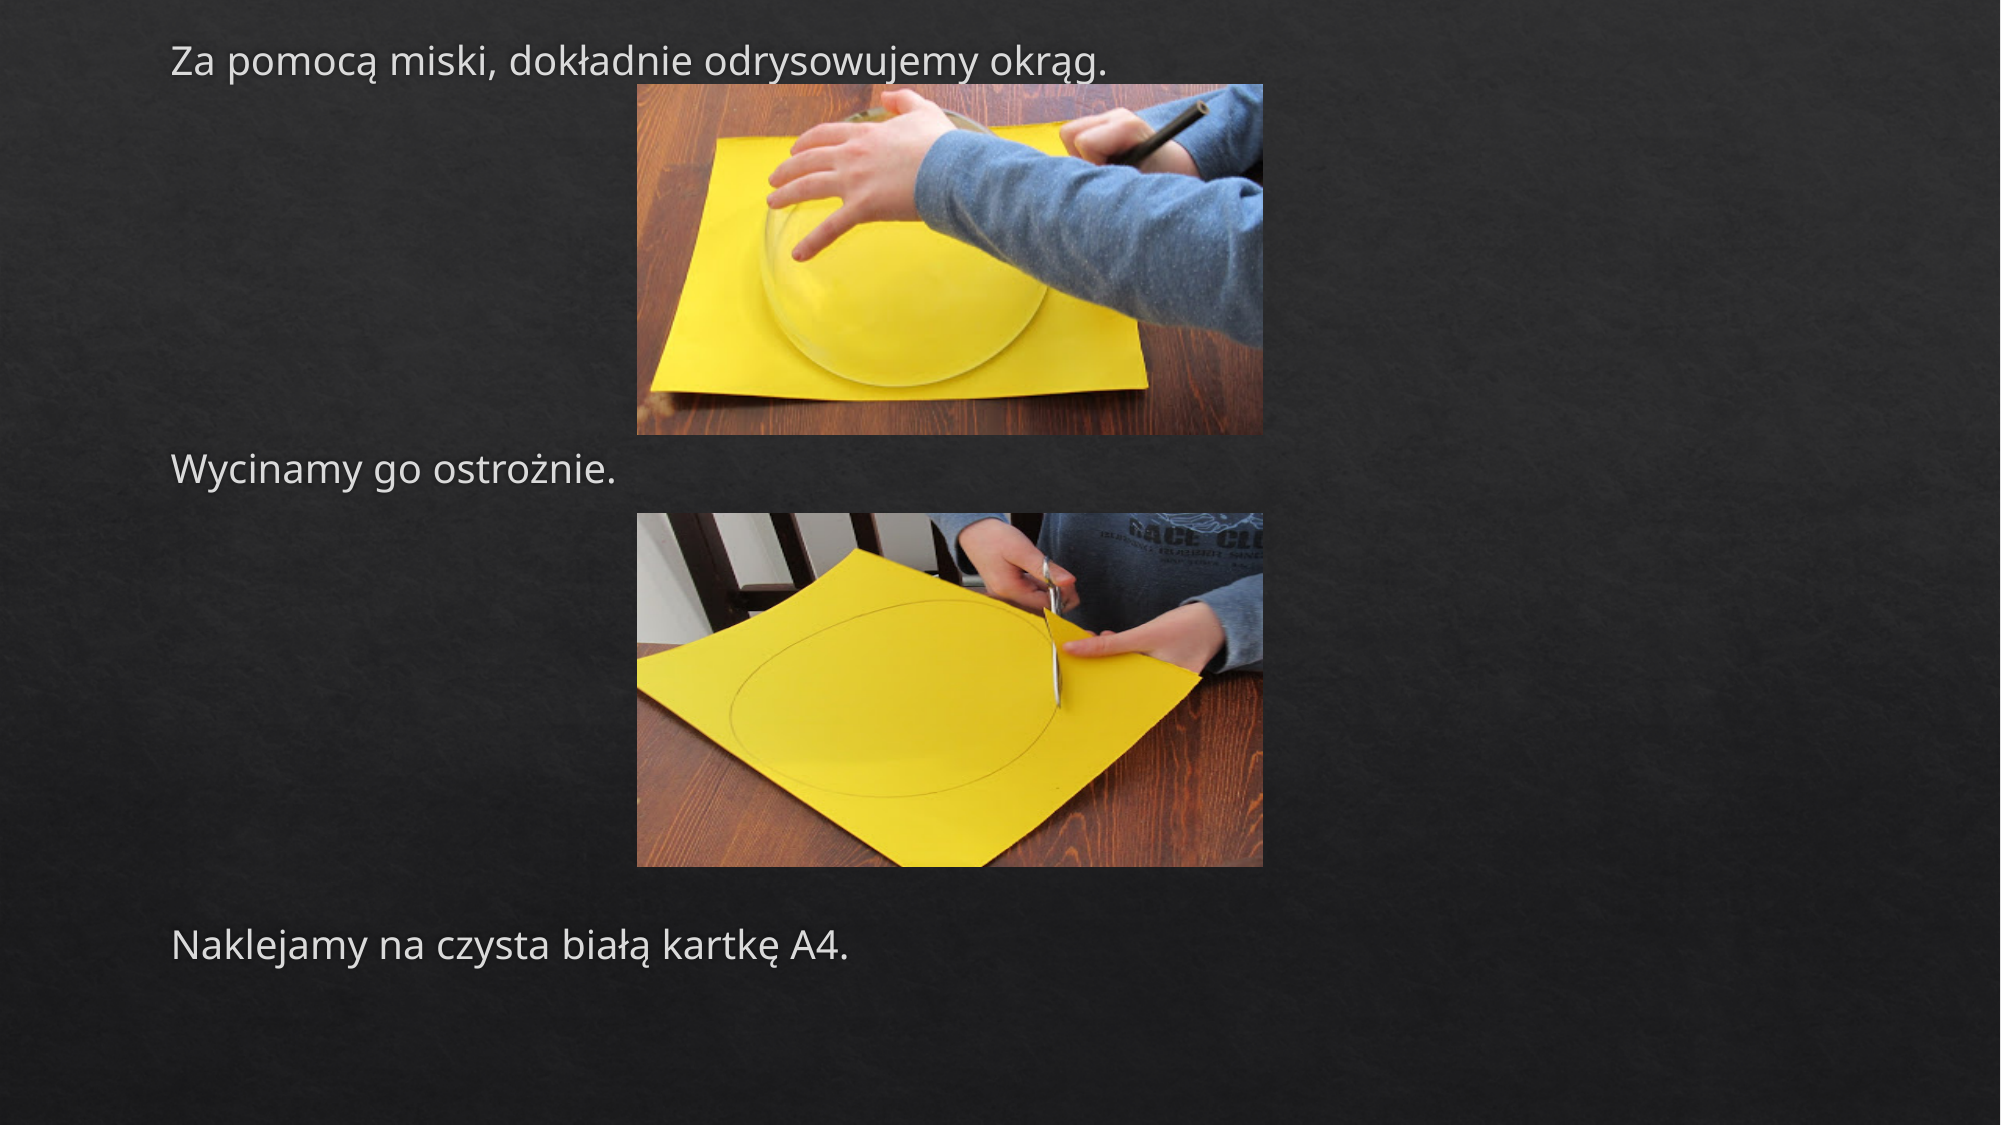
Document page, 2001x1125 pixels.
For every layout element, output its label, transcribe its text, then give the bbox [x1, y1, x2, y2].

list Za pomocą miski, dokładnie odrysowujemy okrąg. Wycinamy go ostrożnie. Naklejamy na czysta białą kartkę A4. [149, 28, 1843, 1125]
picture [637, 512, 1264, 868]
picture [637, 83, 1264, 435]
